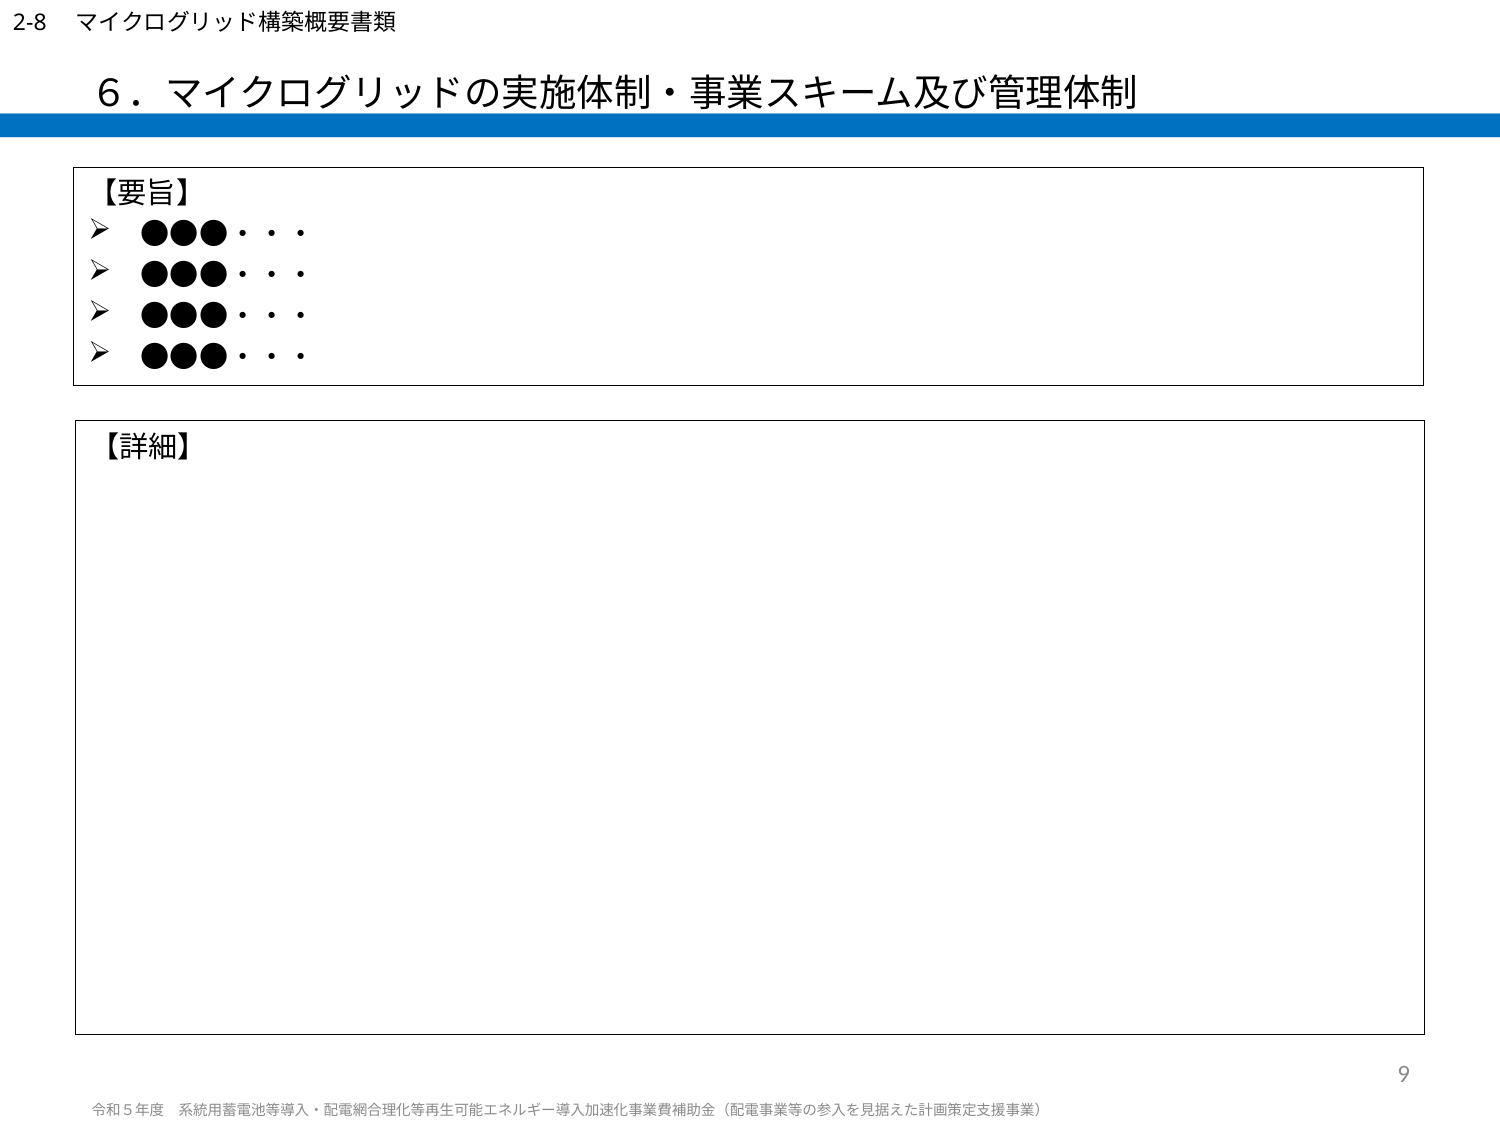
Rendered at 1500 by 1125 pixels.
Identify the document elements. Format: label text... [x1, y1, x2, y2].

text_box [0, 113, 1500, 138]
list 【詳細】 [75, 420, 1425, 1035]
title ６．マイクログリッドの実施体制・事業スキーム及び管理体制 [75, 45, 1425, 113]
text_box 2-8 マイクログリッド構築概要書類 [0, 0, 467, 61]
list 【要旨】 ●●●・・・ ●●●・・・ ●●●・・・ ●●●・・・ [73, 167, 1424, 386]
slide_number 9 [1074, 1042, 1425, 1103]
